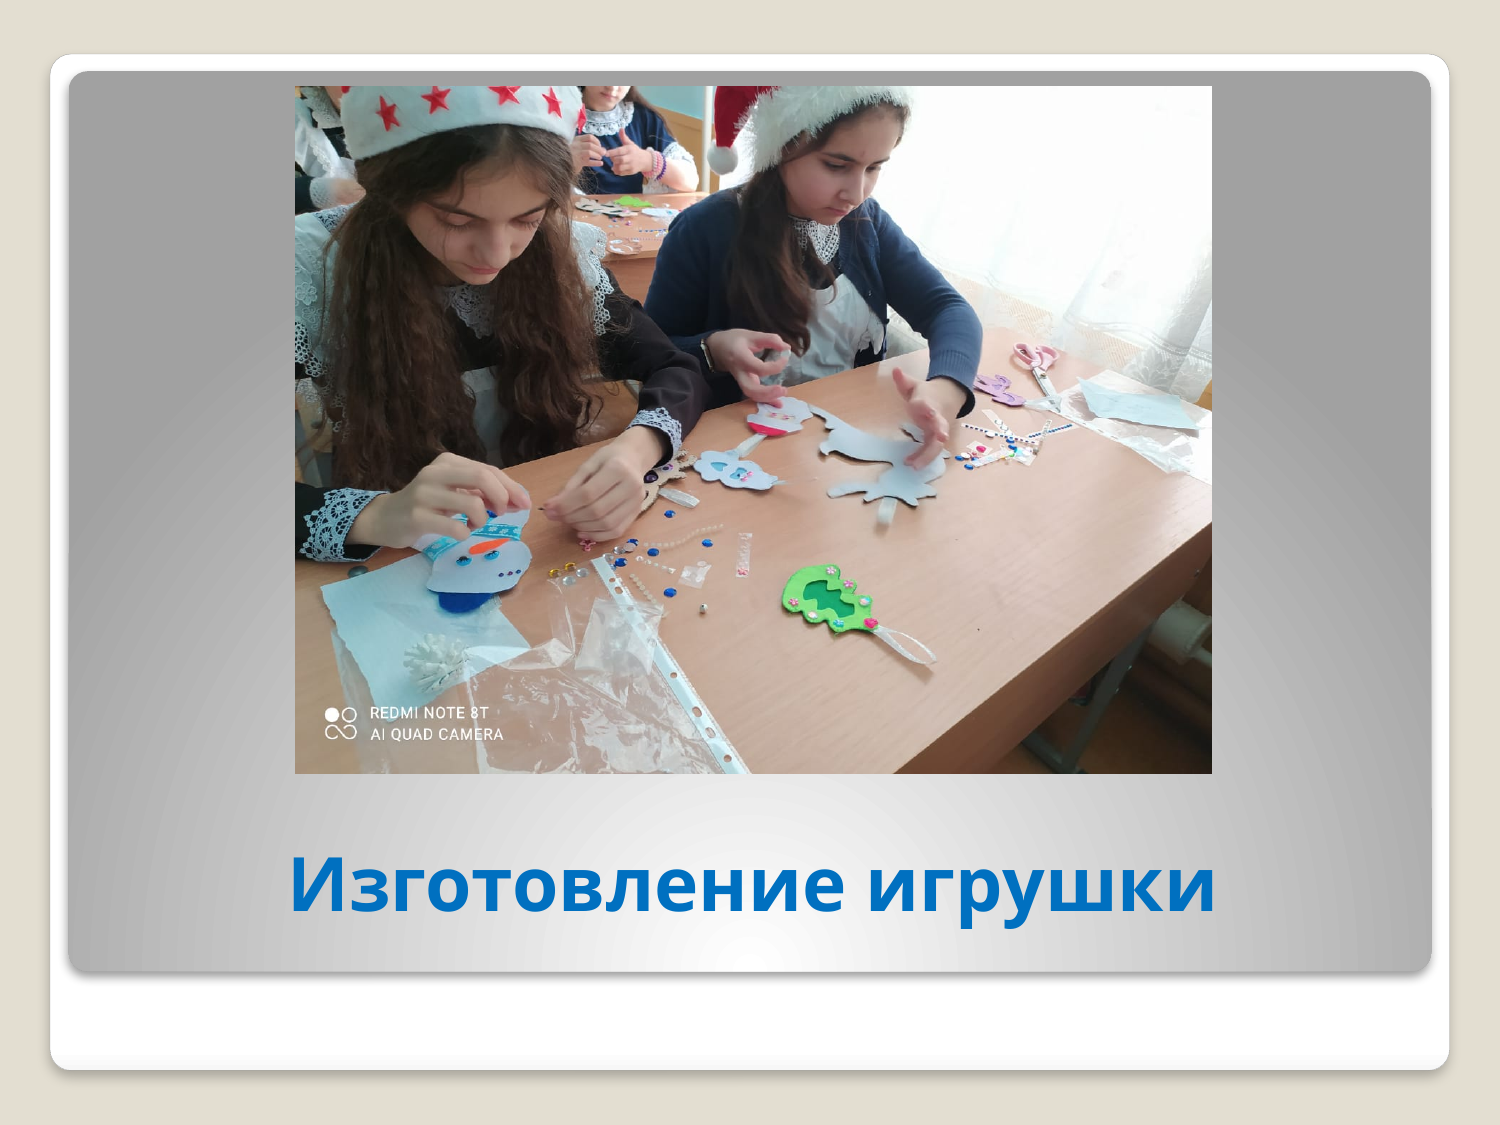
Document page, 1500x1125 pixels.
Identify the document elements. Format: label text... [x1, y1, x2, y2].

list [295, 86, 1212, 775]
title Изготовление игрушки [82, 761, 1425, 935]
